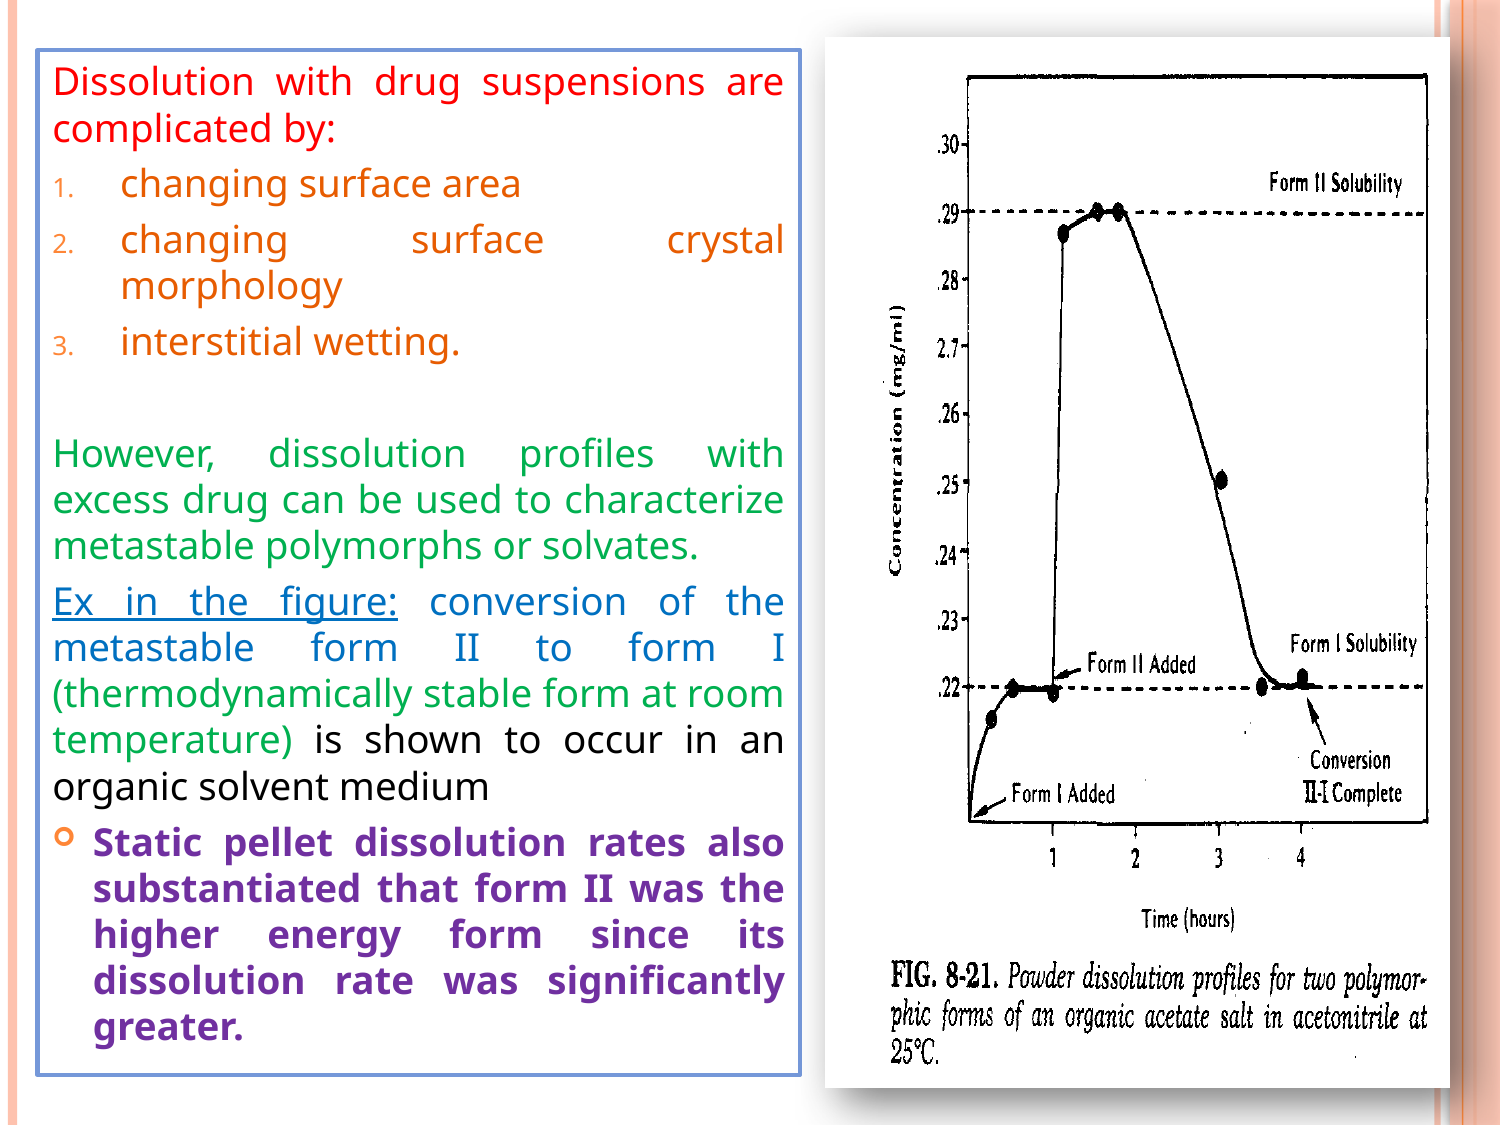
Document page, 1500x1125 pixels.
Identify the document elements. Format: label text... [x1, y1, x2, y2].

picture [824, 36, 1451, 1088]
list Dissolution with drug suspensions are complicated by: changing surface area changing surface crystal morphology interstitial wetting. However, dissolution profiles with excess drug can be used to characterize metastable polymorphs or solvates. Ex in the figure: conversion of the metastable form II to form I (thermodynamically stable form at room temperature) is shown to occur in an organic solvent medium Static pellet dissolution rates also substantiated that form II was the higher energy form since its dissolution rate was significantly greater. [35, 48, 802, 1077]
